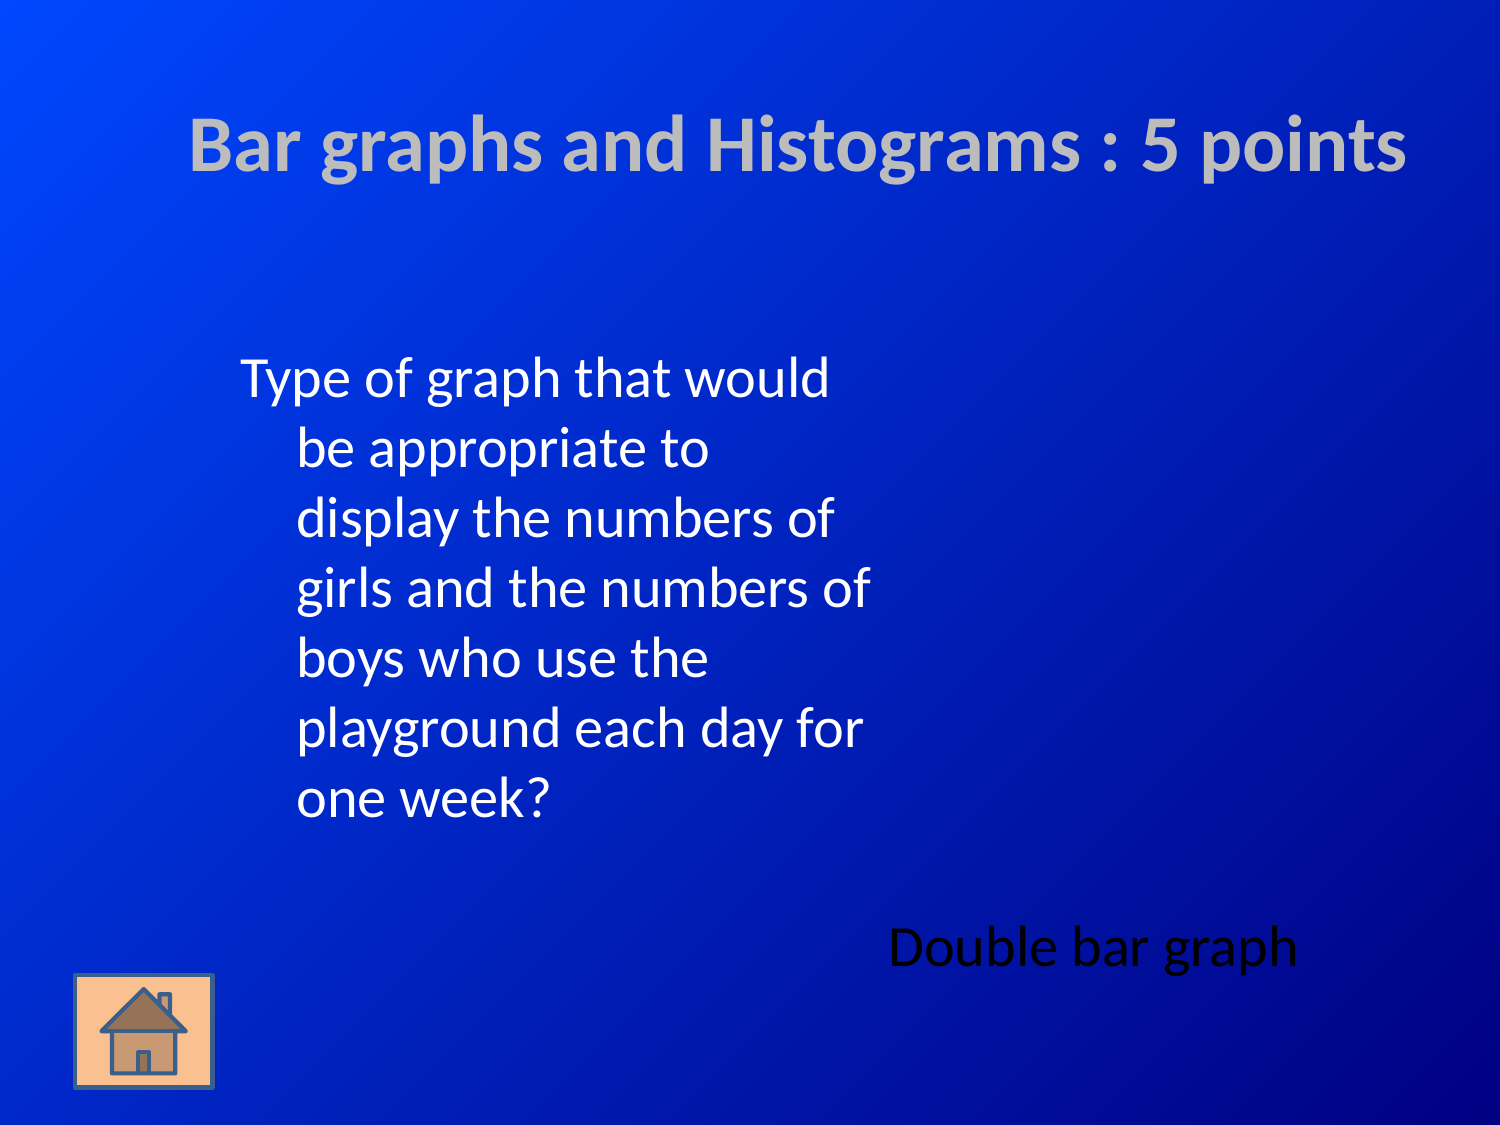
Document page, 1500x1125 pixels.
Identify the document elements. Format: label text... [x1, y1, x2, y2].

list Type of graph that would be appropriate to display the numbers of girls and the numbers of boys who use the playground each day for one week? [225, 249, 888, 993]
list Double bar graph [762, 737, 1425, 1005]
title Bar graphs and Histograms : 5 points [75, 45, 1425, 233]
text_box [73, 973, 215, 1090]
